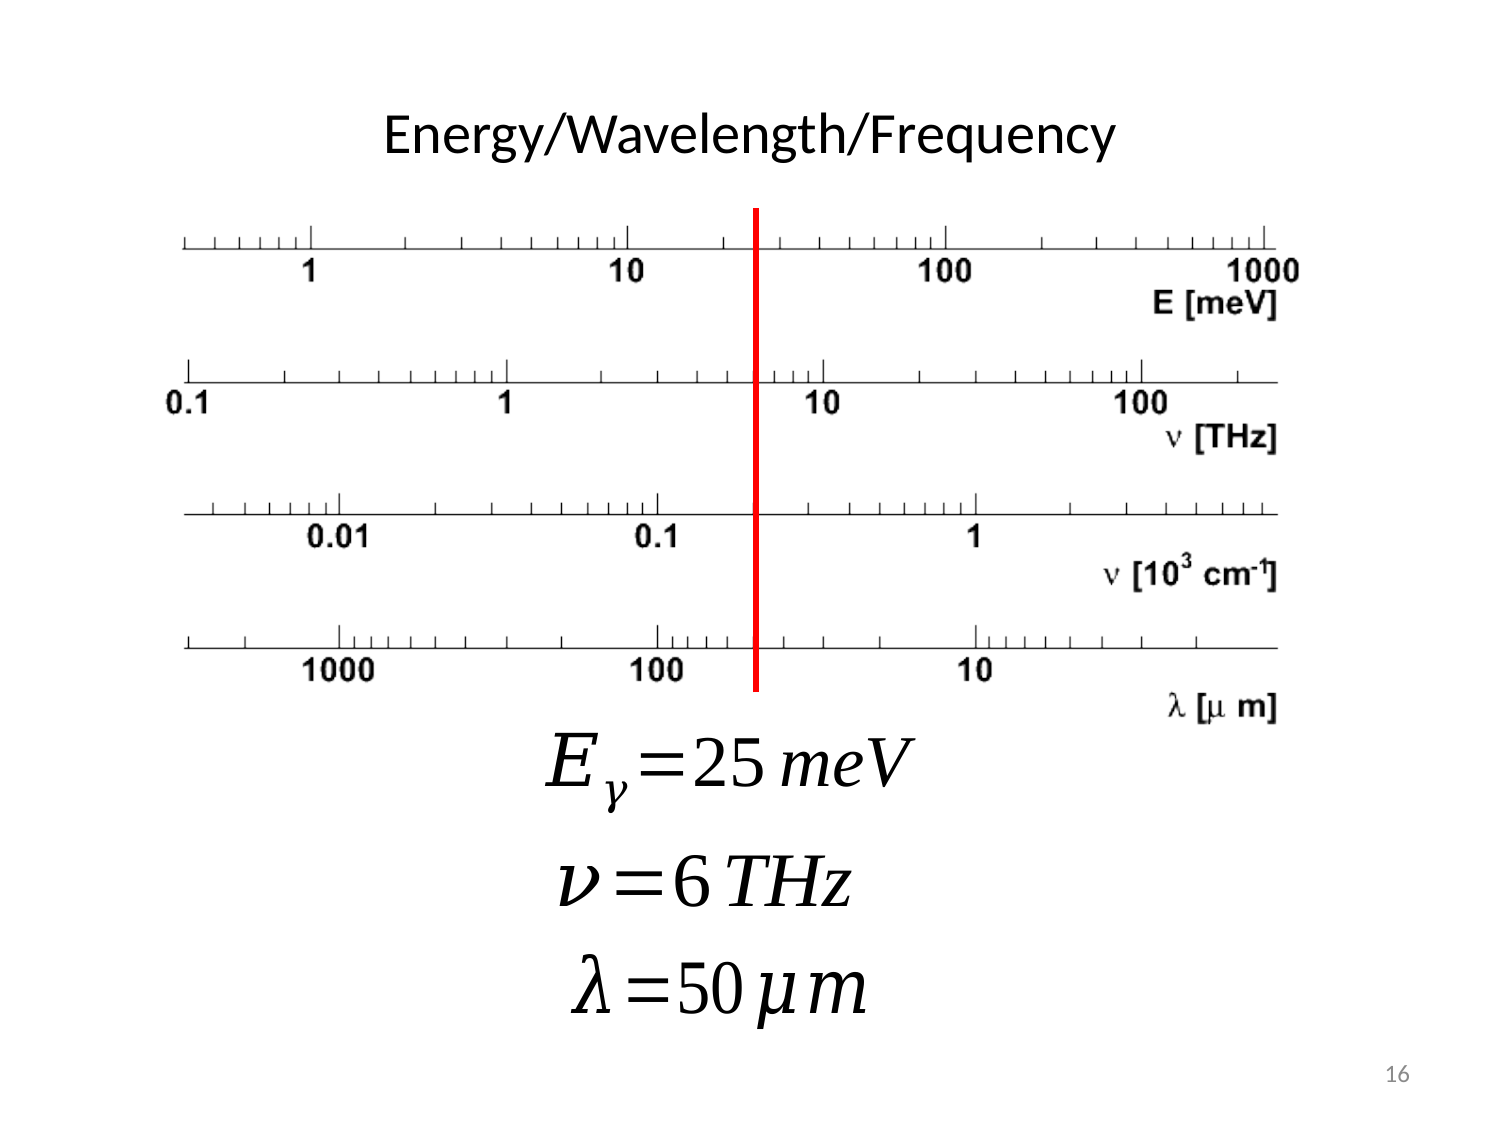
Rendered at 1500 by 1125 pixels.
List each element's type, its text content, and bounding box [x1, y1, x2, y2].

slide_number 16 [1074, 1042, 1425, 1103]
picture [75, 160, 1386, 751]
title Energy/Wavelength/Frequency [75, 75, 1425, 185]
